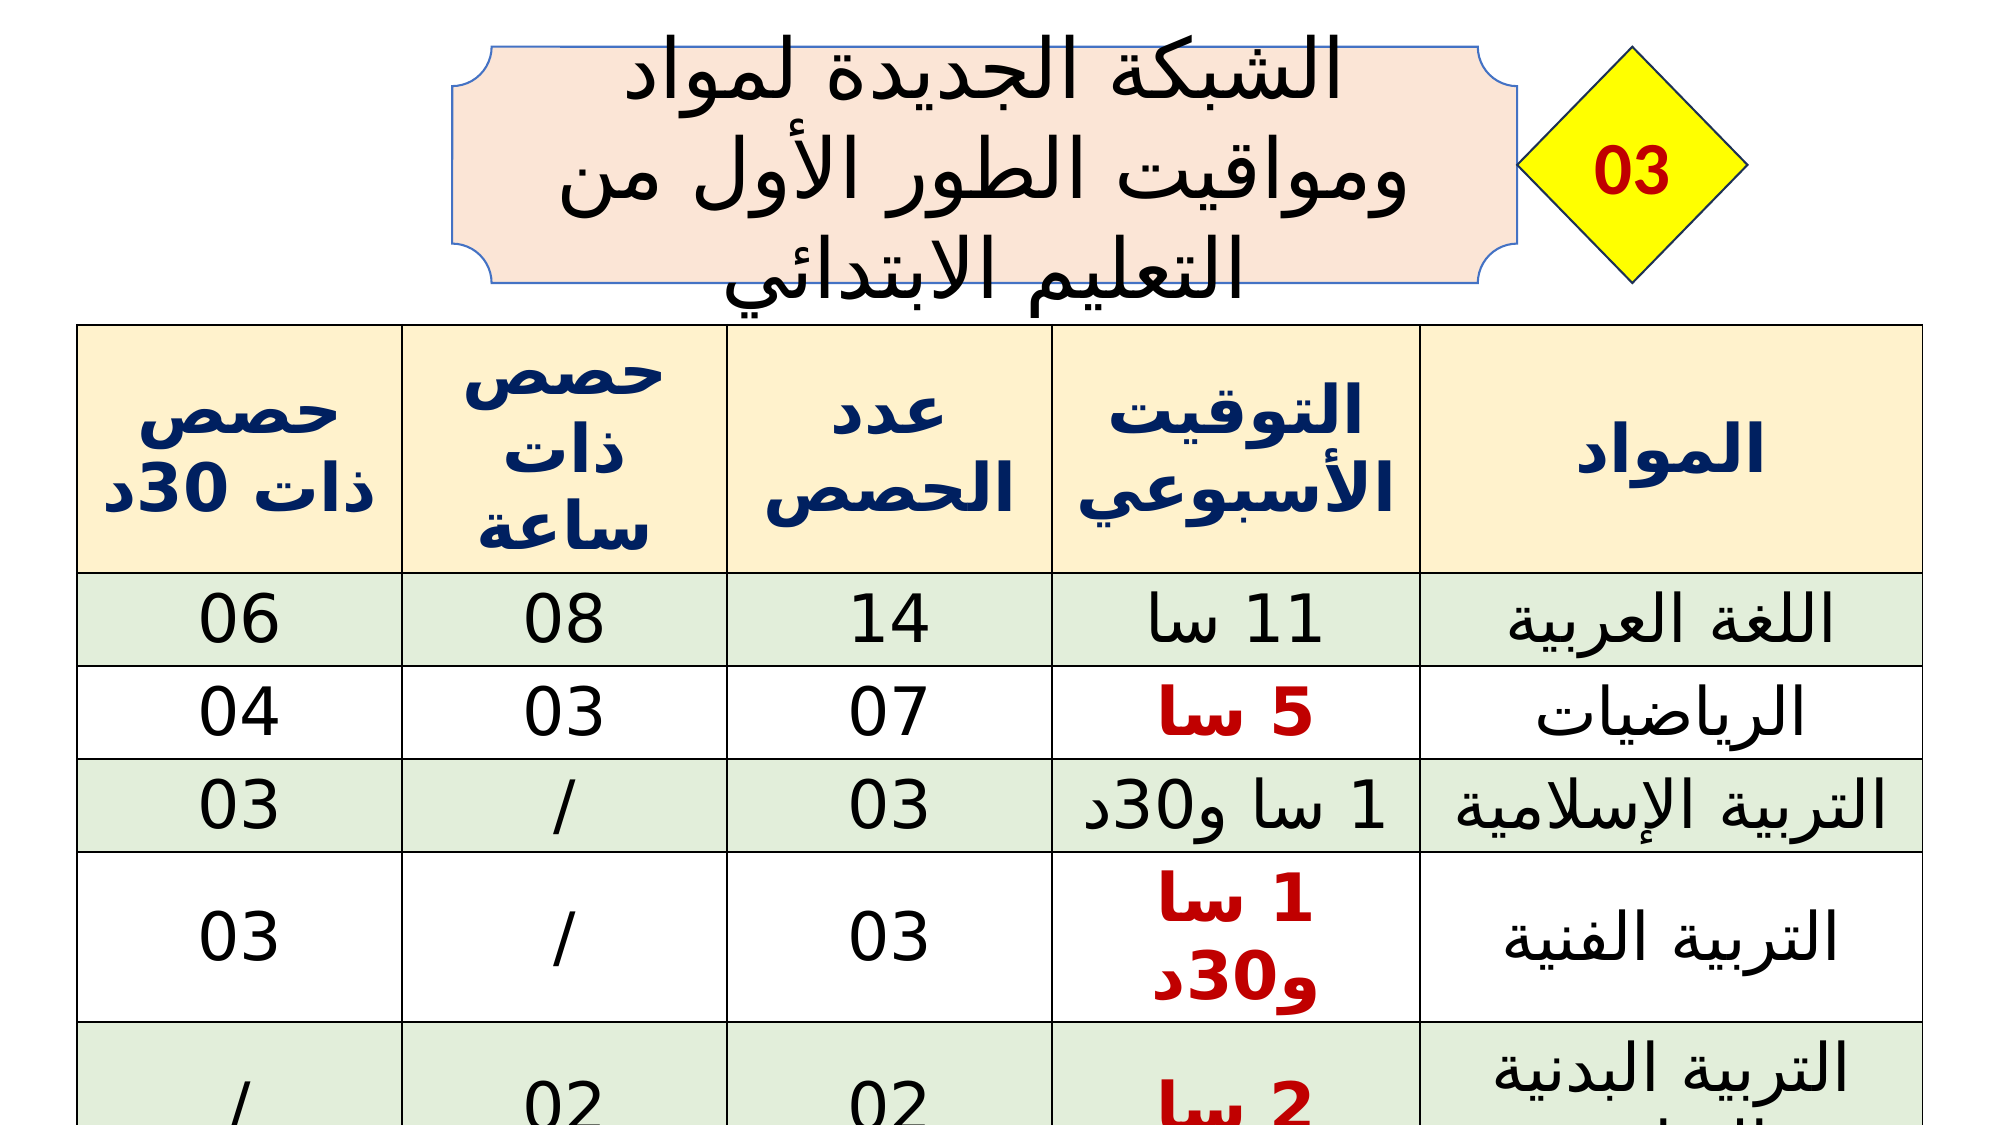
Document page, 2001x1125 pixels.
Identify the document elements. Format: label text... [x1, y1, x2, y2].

table_cell 07 [728, 667, 1051, 758]
table_cell 03 [728, 760, 1051, 851]
table_header حصص ذات ساعة [403, 326, 726, 572]
table_cell 5 سا [1053, 667, 1419, 758]
table_header المواد [1421, 326, 1922, 572]
text_box الشبكة الجديدة لمواد ومواقيت الطور الأول من التعليم الابتدائي [451, 45, 1519, 285]
table_cell 04 [78, 667, 401, 758]
table_cell 06 [78, 574, 401, 665]
table_header حصص ذات 30د [78, 326, 401, 572]
table_cell 03 [78, 760, 401, 851]
table_cell / [403, 760, 726, 851]
table_cell 1 سا و30د [1053, 760, 1419, 851]
table_cell اللغة العربية [1421, 574, 1922, 665]
table_cell / [78, 1023, 401, 1125]
table_cell 02 [403, 1023, 726, 1125]
table_cell 02 [728, 1023, 1051, 1125]
table_header التوقيت الأسبوعي [1053, 326, 1419, 572]
table_cell الرياضيات [1421, 667, 1922, 758]
table_cell التربية الإسلامية [1421, 760, 1922, 851]
table_cell 08 [403, 574, 726, 665]
table_cell 2 سا [1053, 1023, 1419, 1125]
table_cell / [403, 853, 726, 1021]
table_cell 11 سا [1053, 574, 1419, 665]
table_cell 03 [403, 667, 726, 758]
table_header عدد الحصص [728, 326, 1051, 572]
table_cell 03 [728, 853, 1051, 1021]
table_cell 03 [78, 853, 401, 1021]
table_cell التربية الفنية [1421, 853, 1922, 1021]
text_box 03 [1515, 45, 1749, 285]
table_cell 14 [728, 574, 1051, 665]
table_cell التربية البدنية والرياضية [1421, 1023, 1922, 1125]
table_cell 1 سا و30د [1053, 853, 1419, 1021]
